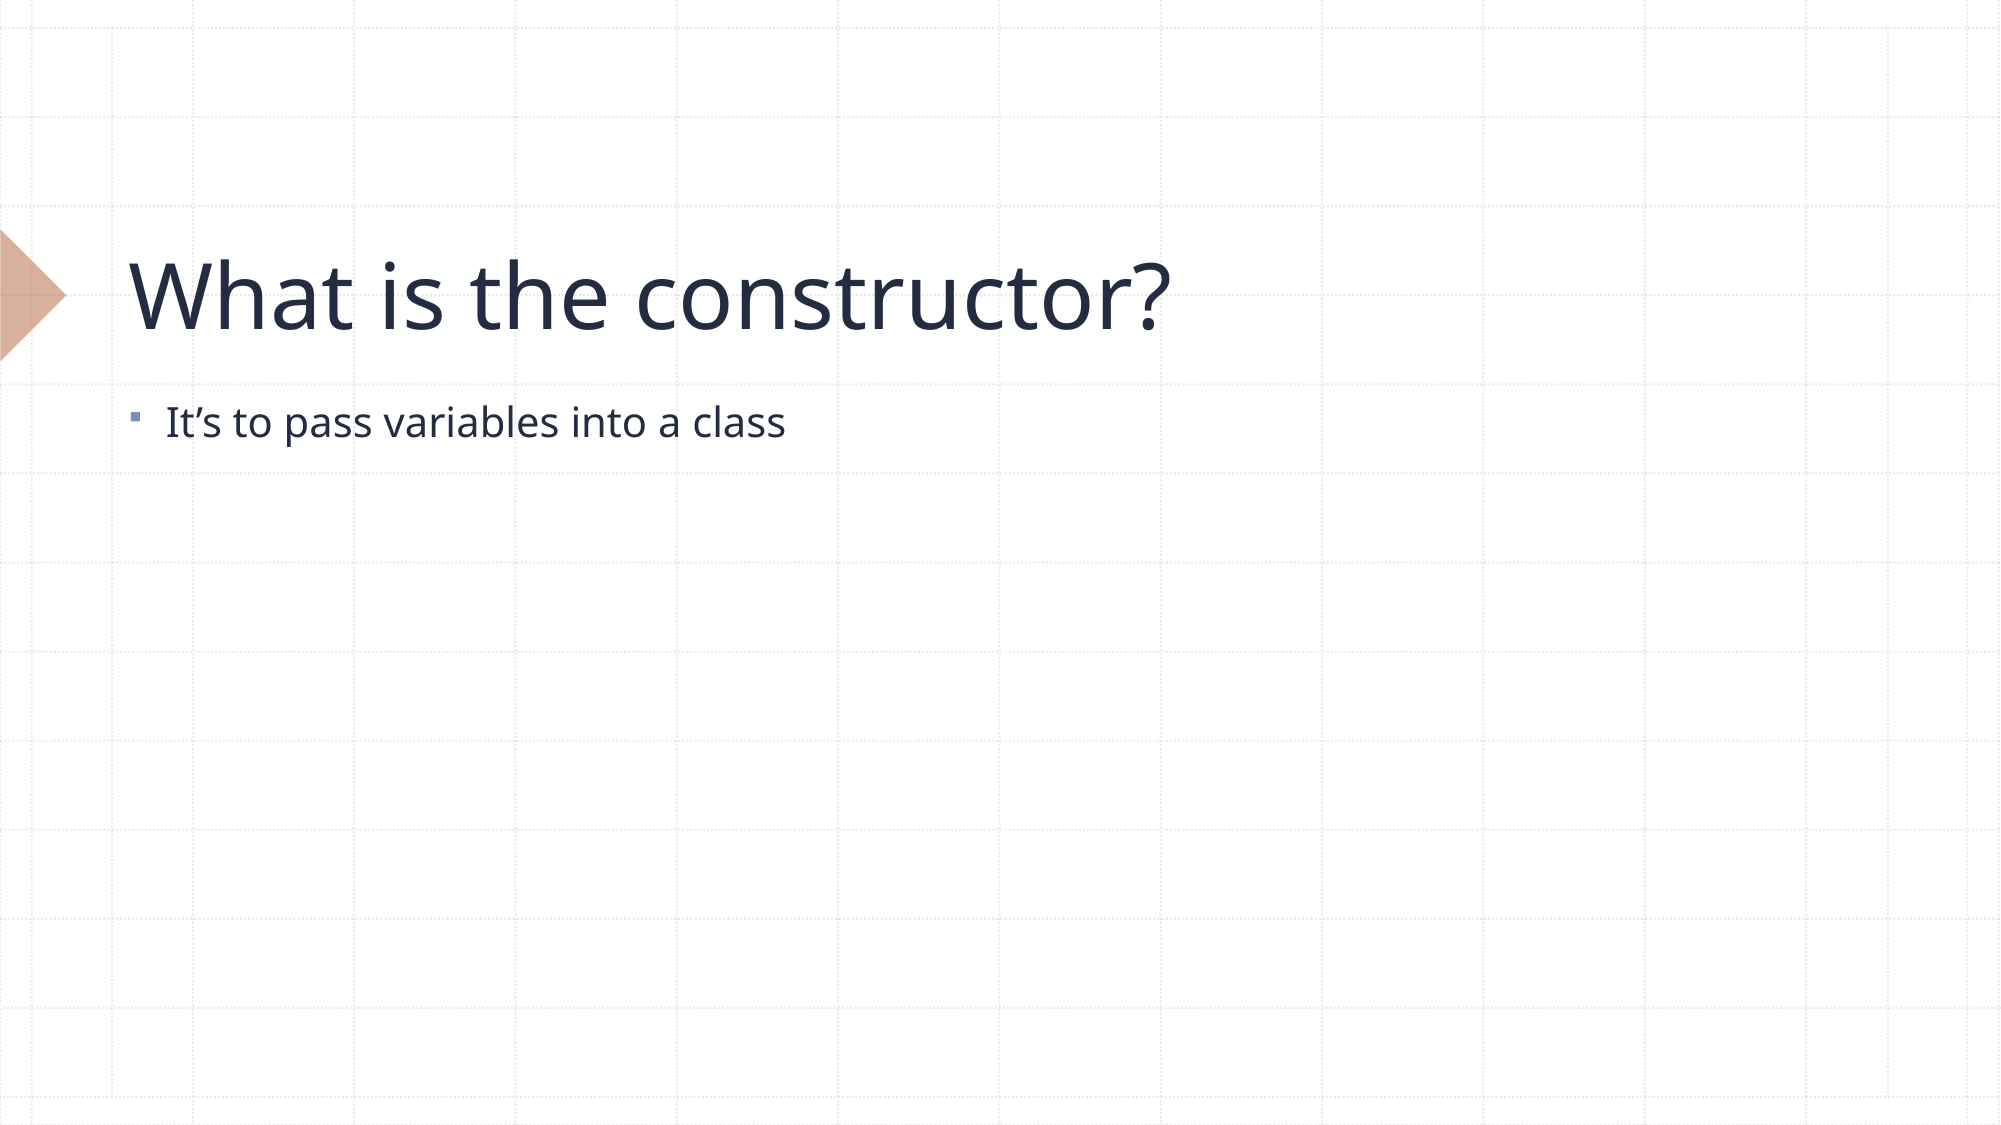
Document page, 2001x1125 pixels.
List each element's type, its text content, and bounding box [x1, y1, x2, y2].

list It’s to pass variables into a class [113, 383, 1808, 969]
title What is the constructor? [113, 119, 1808, 356]
